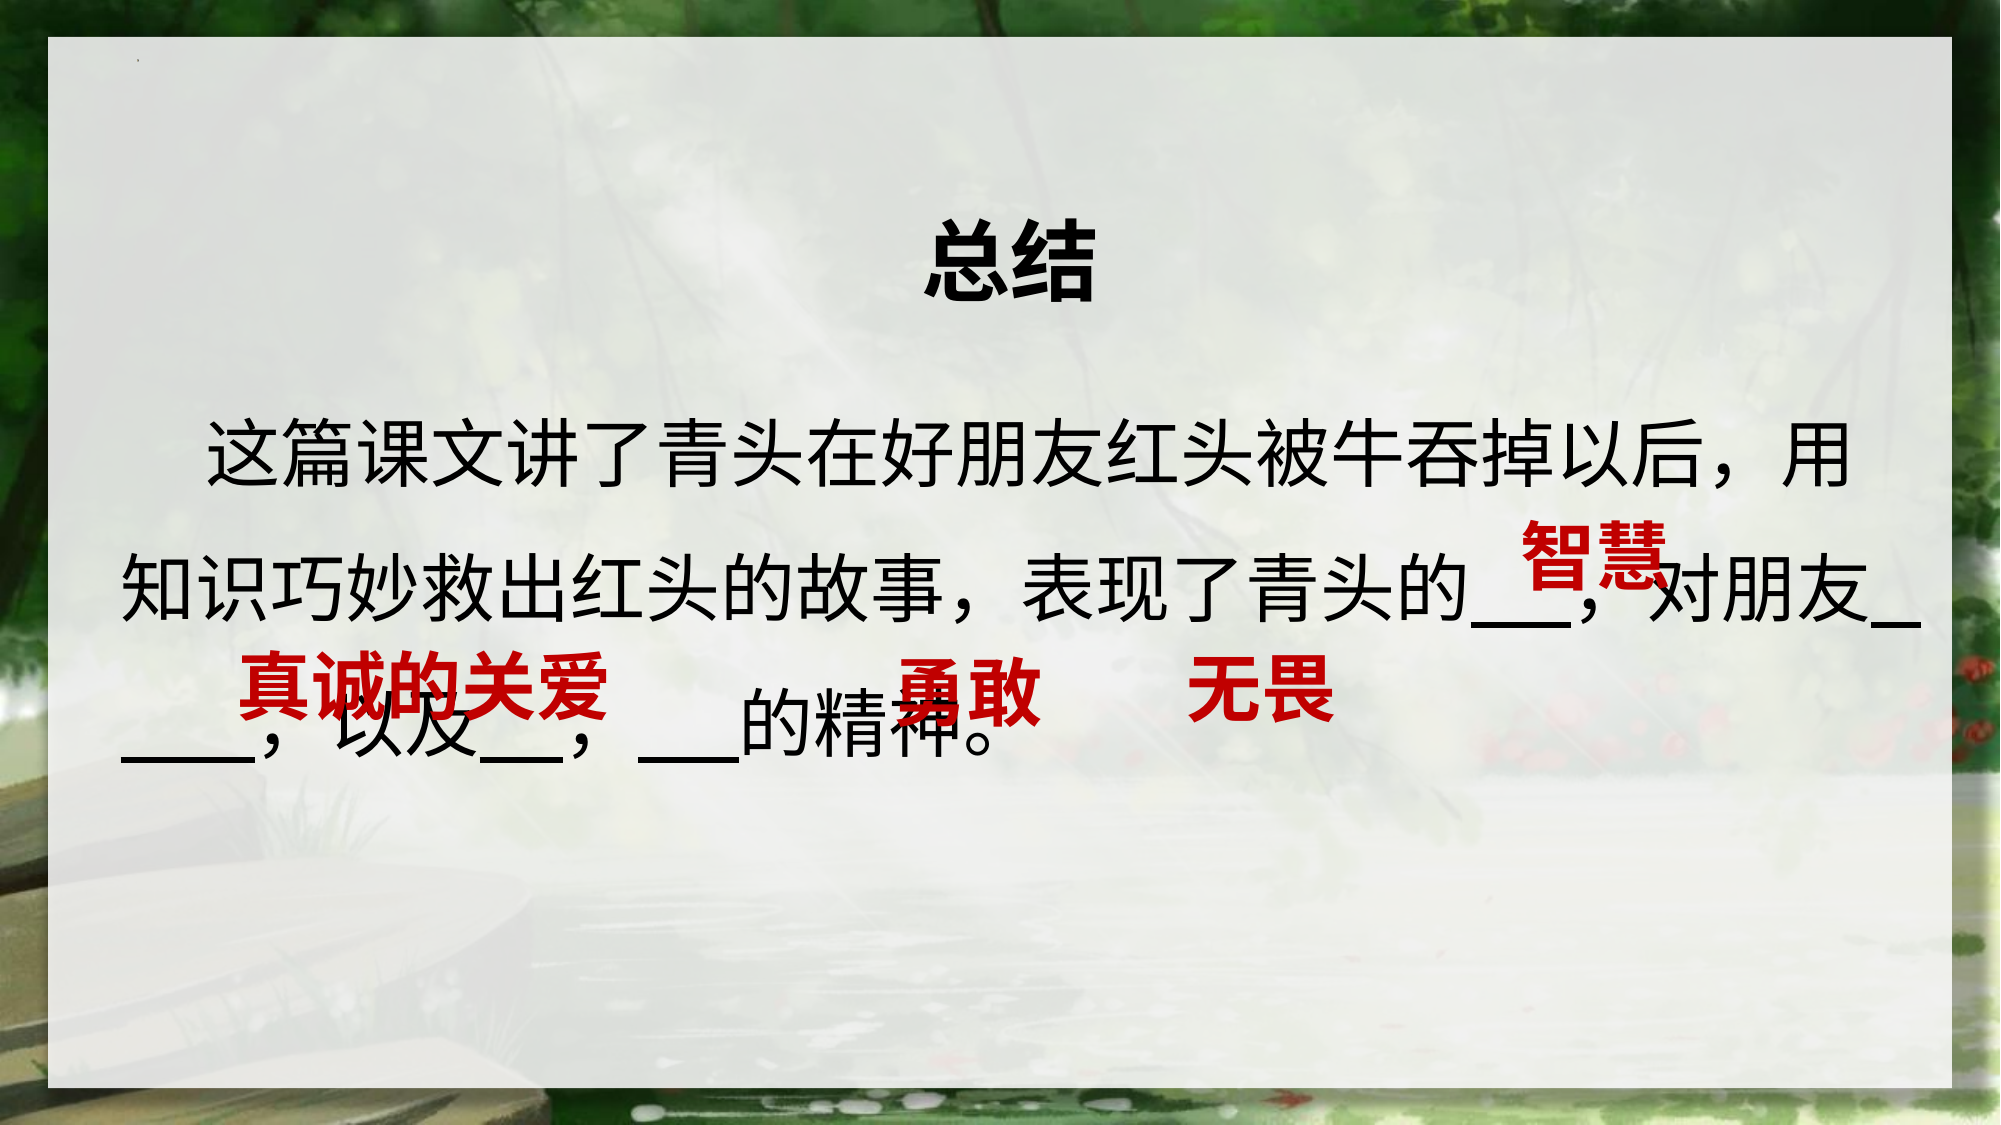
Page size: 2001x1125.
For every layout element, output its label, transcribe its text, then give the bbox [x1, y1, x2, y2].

text_box 这篇课文讲了青头在好朋友红头被牛吞掉以后，用知识巧妙救出红头的故事，表现了青头的 ，对朋友 ，以及 ， 的精神。 [109, 355, 1933, 772]
text_box 智慧 [1505, 502, 1685, 607]
picture [0, 0, 2000, 1125]
text_box 总结 [906, 198, 1353, 320]
text_box 真诚的关爱 [221, 632, 627, 737]
text_box 勇敢 [877, 638, 1058, 744]
text_box 无畏 [1171, 633, 1352, 739]
